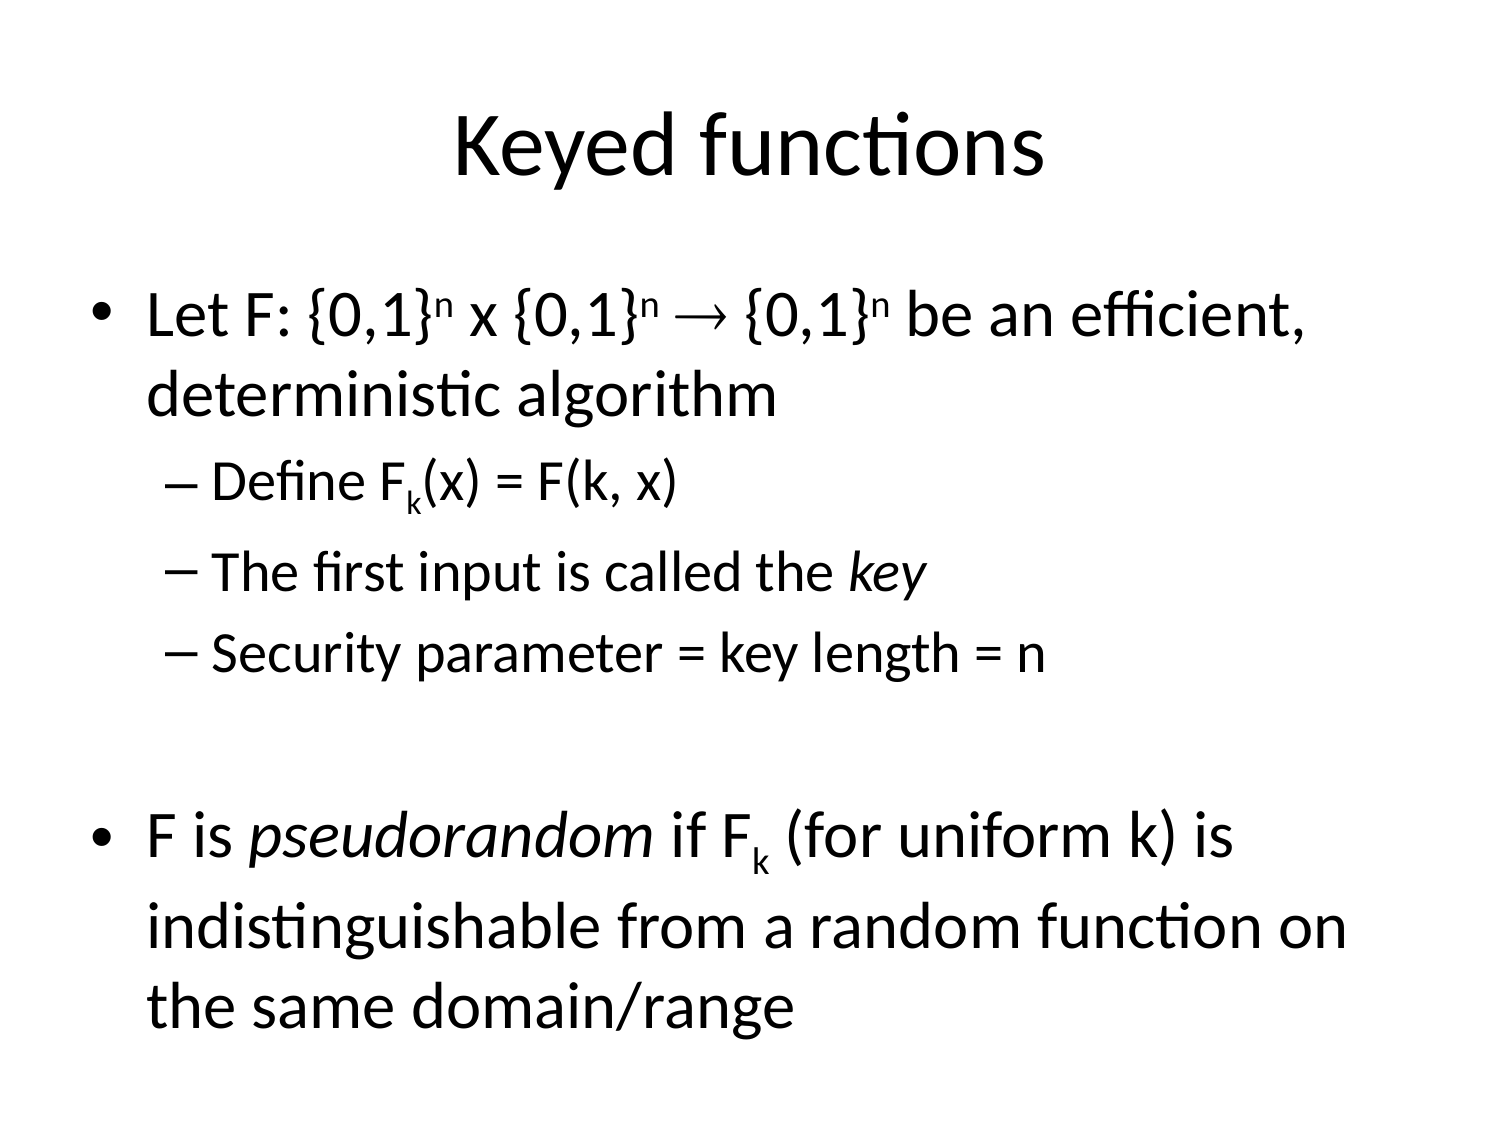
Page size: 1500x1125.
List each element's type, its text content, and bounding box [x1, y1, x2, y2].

list Let F: {0,1}n x {0,1}n  {0,1}n be an efficient, deterministic algorithm Define Fk(x) = F(k, x) The first input is called the key Security parameter = key length = n F is pseudorandom if Fk (for uniform k) is indistinguishable from a random function on the same domain/range [75, 262, 1425, 1075]
title Keyed functions [75, 45, 1425, 233]
